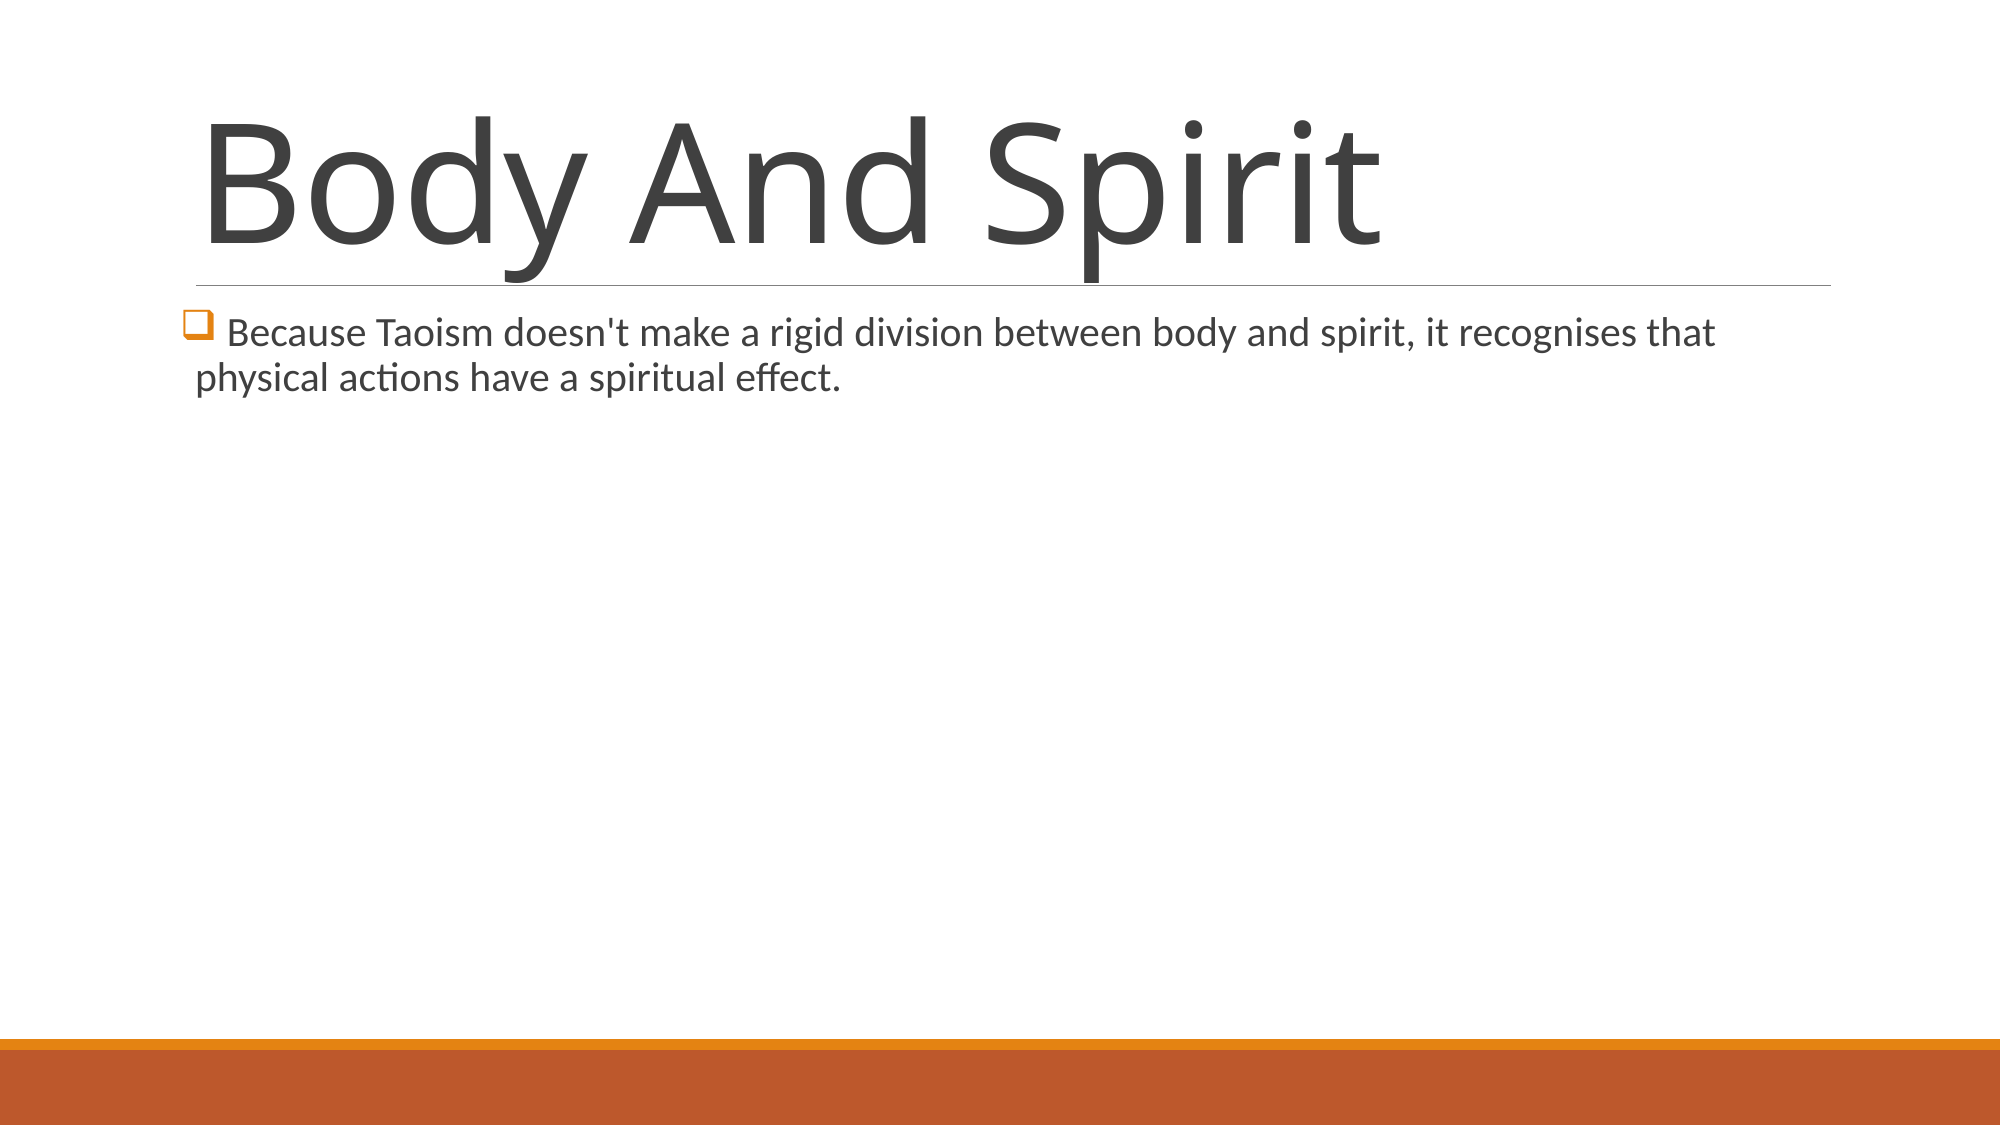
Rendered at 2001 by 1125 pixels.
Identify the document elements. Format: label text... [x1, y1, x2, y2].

list Because Taoism doesn't make a rigid division between body and spirit, it recognises that physical actions have a spiritual effect. [180, 302, 1830, 963]
title Body And Spirit [180, 47, 1830, 285]
